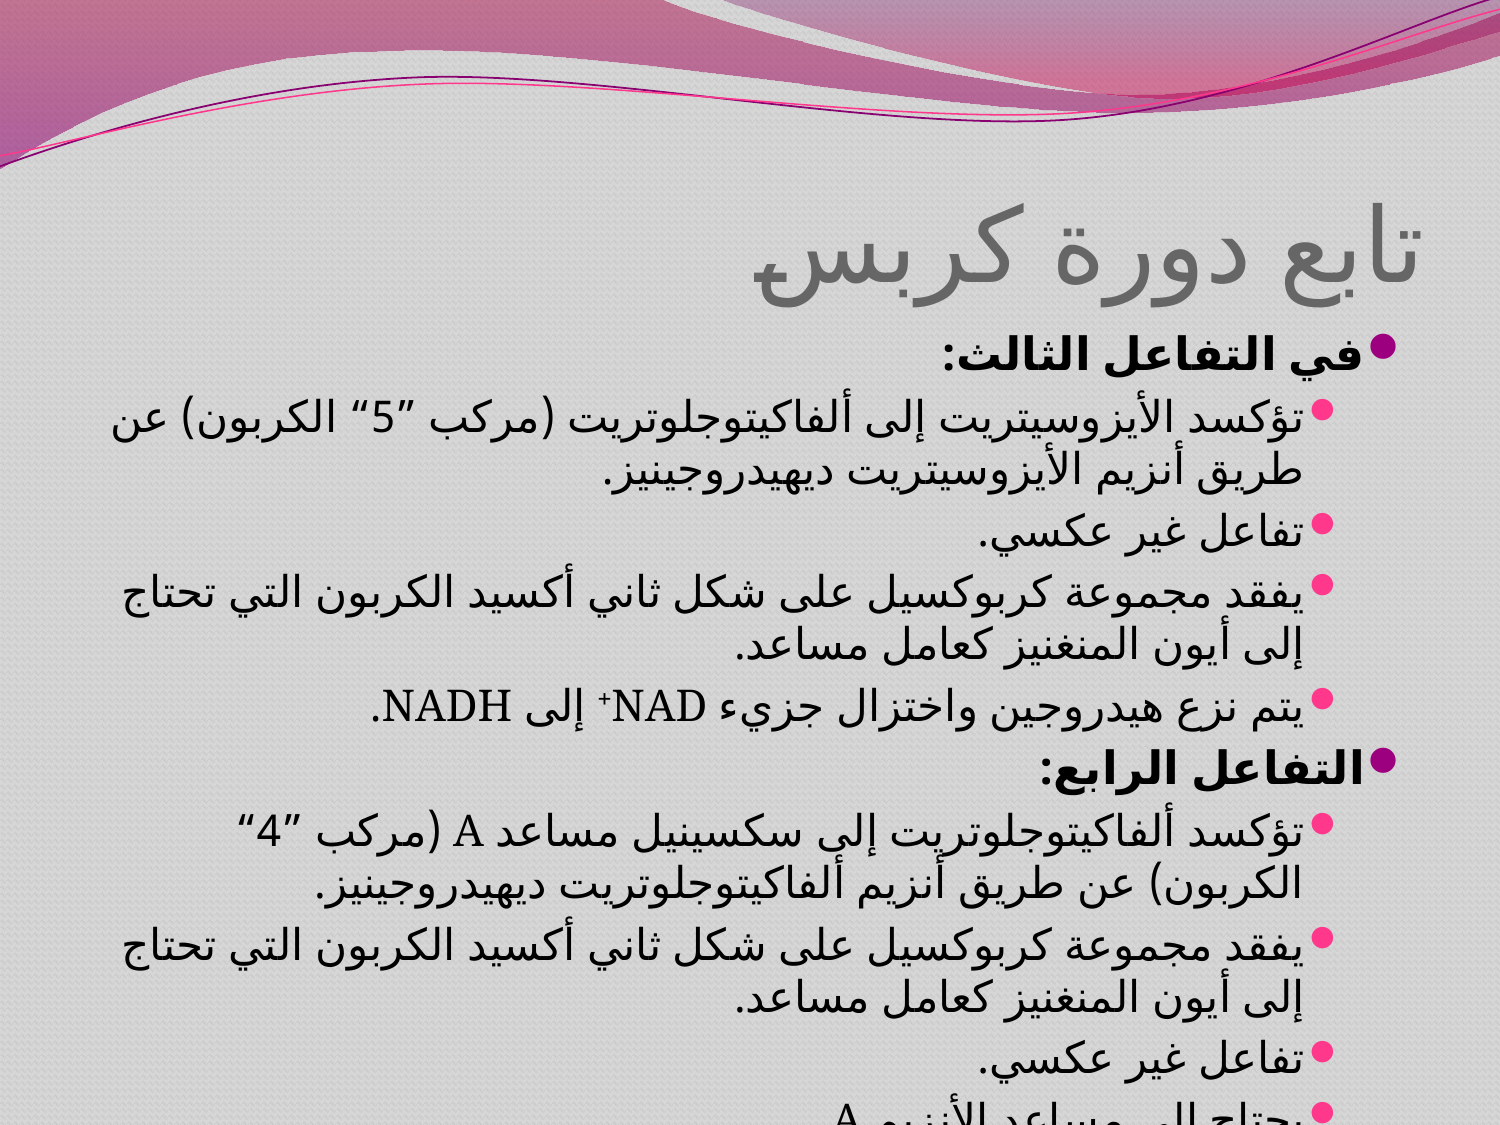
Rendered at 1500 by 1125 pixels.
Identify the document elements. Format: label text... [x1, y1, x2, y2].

title تابع دورة كربس [75, 115, 1425, 303]
list في التفاعل الثالث: تؤكسد الأيزوسيتريت إلى ألفاكيتوجلوتريت (مركب ”5“ الكربون) عن طريق أنزيم الأيزوسيتريت ديهيدروجينيز. تفاعل غير عكسي. يفقد مجموعة كربوكسيل على شكل ثاني أكسيد الكربون التي تحتاج إلى أيون المنغنيز كعامل مساعد. يتم نزع هيدروجين واختزال جزيء NAD+ إلى NADH. التفاعل الرابع: تؤكسد ألفاكيتوجلوتريت إلى سكسينيل مساعد A (مركب ”4“ الكربون) عن طريق أنزيم ألفاكيتوجلوتريت ديهيدروجينيز. يفقد مجموعة كربوكسيل على شكل ثاني أكسيد الكربون التي تحتاج إلى أيون المنغنيز كعامل مساعد. تفاعل غير عكسي. يحتاج إلى مساعد الأنزيم A. يتم نزع هيدروجين واختزال جزيء NAD+ إلى NADH. [75, 317, 1425, 1038]
